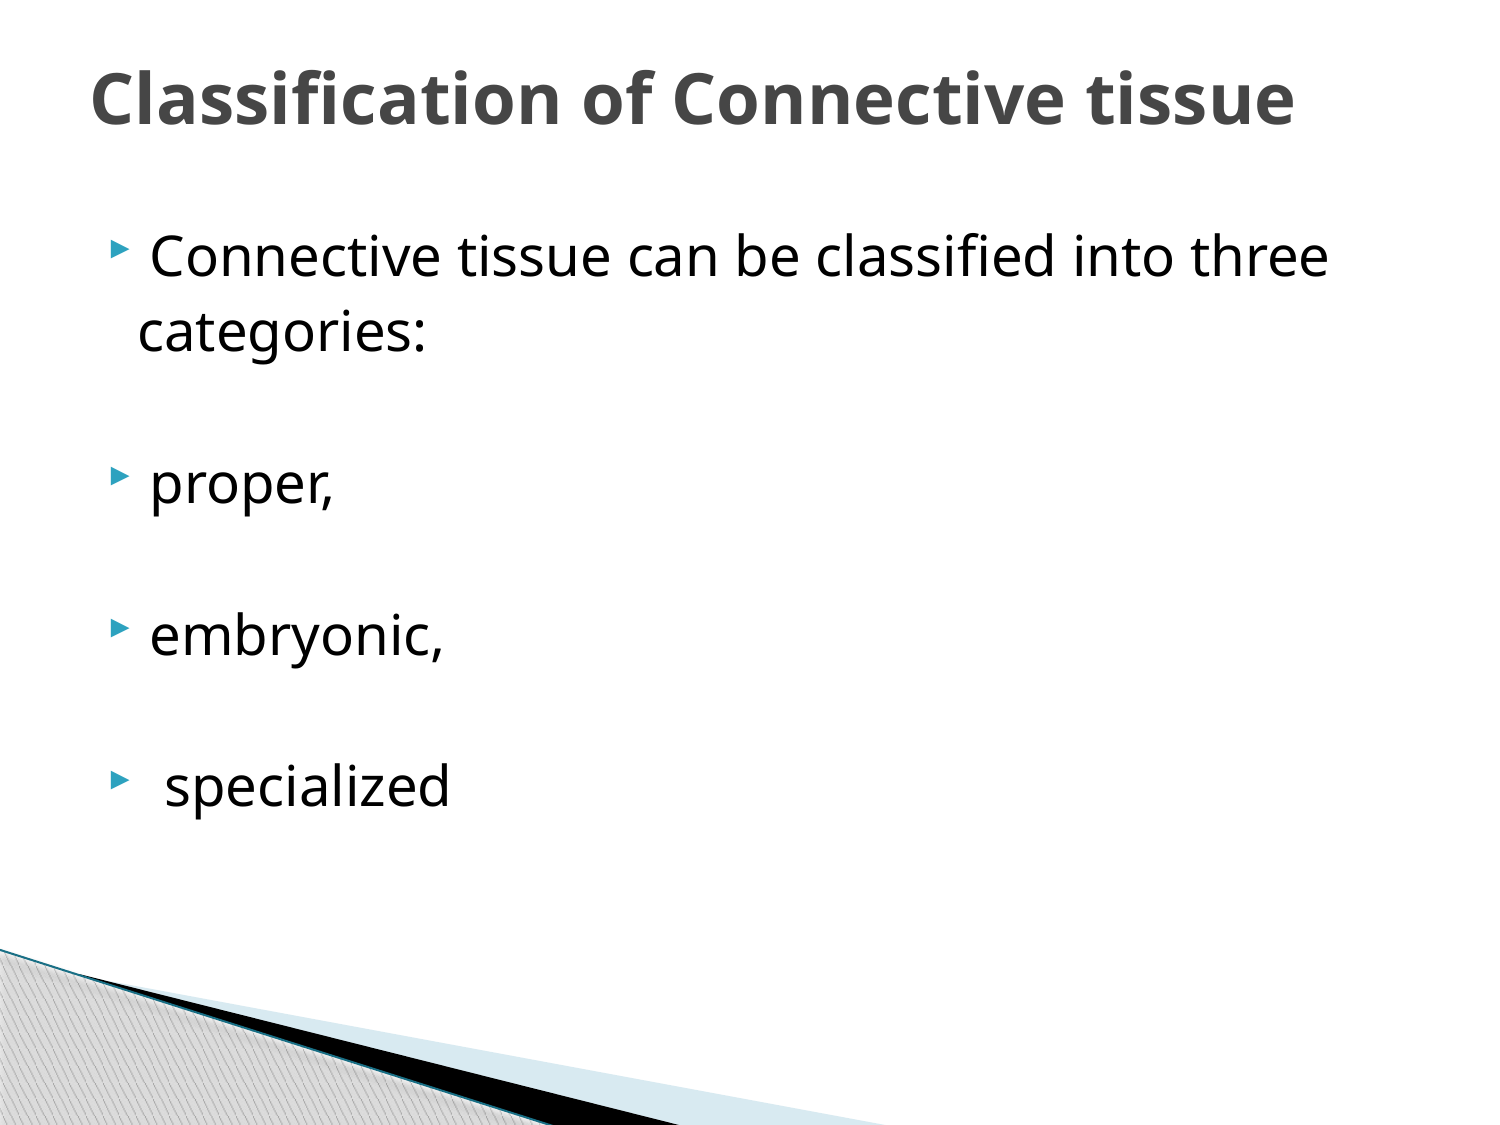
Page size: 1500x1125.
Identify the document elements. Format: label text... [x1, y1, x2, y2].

list Connective tissue can be classified into three categories: proper, embryonic, specialized [75, 233, 1425, 1005]
title Classification of Connective tissue [75, 45, 1425, 233]
